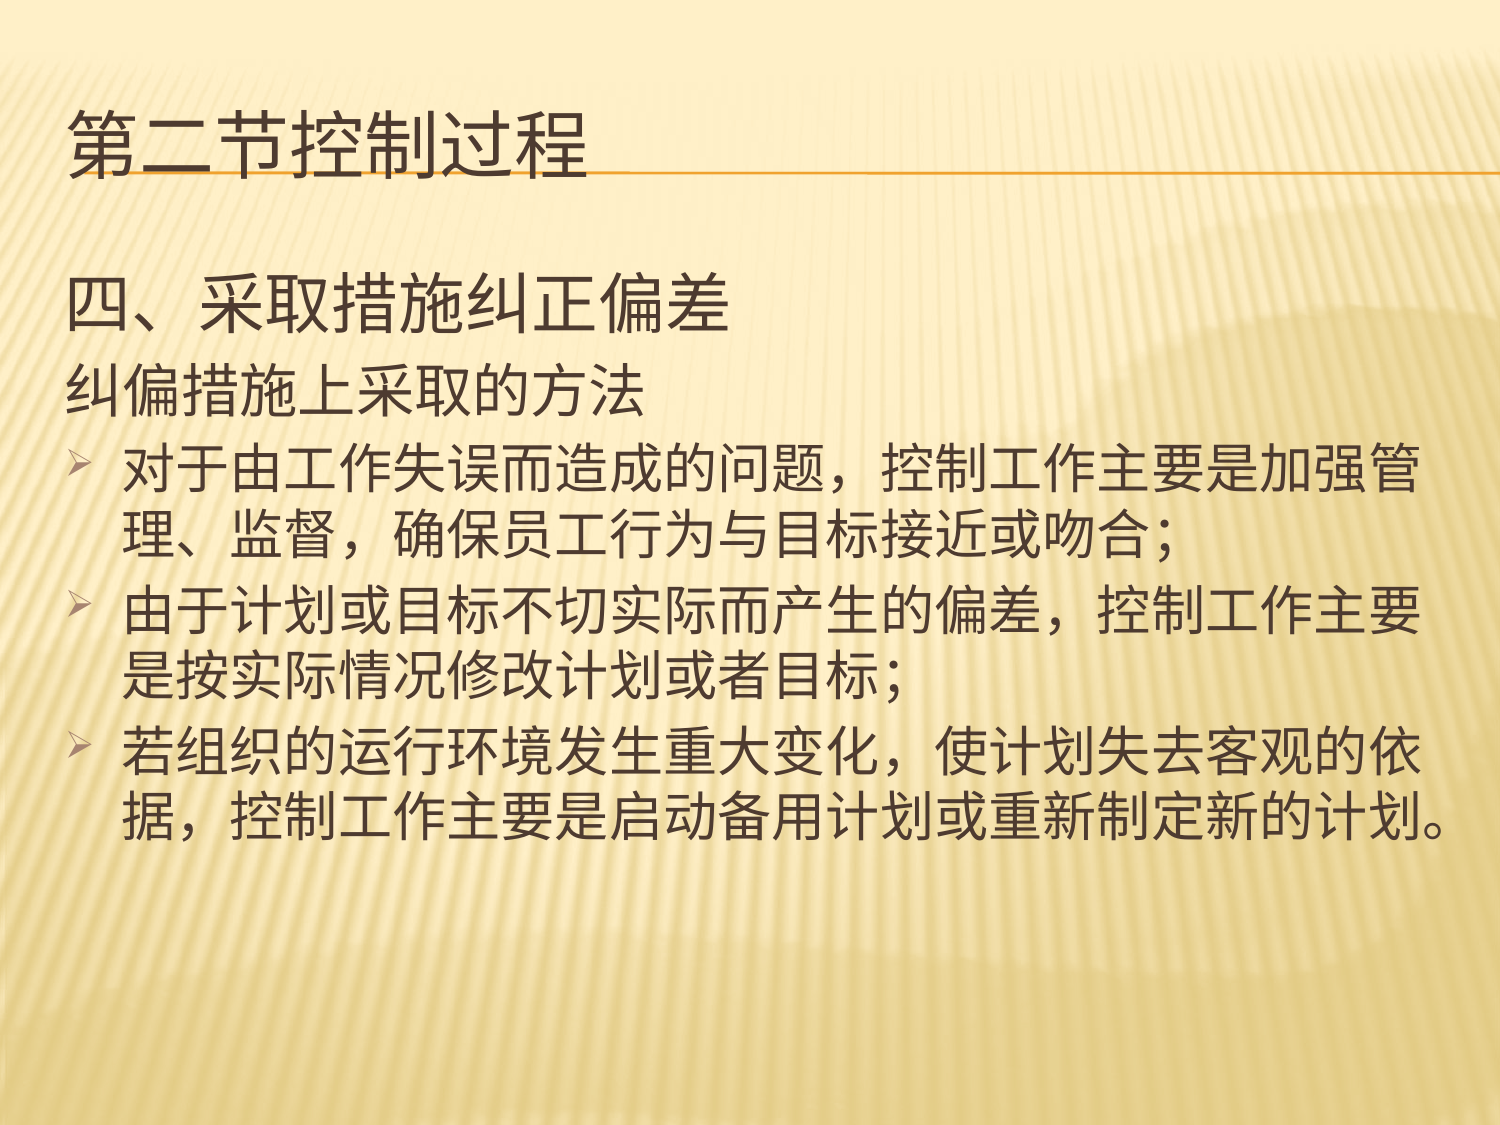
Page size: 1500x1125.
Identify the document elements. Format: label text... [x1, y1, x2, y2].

title 第二节控制过程 [50, 75, 1475, 213]
list 四、采取措施纠正偏差 纠偏措施上采取的方法 对于由工作失误而造成的问题，控制工作主要是加强管理、监督，确保员工行为与目标接近或吻合； 由于计划或目标不切实际而产生的偏差，控制工作主要是按实际情况修改计划或者目标； 若组织的运行环境发生重大变化，使计划失去客观的依据，控制工作主要是启动备用计划或重新制定新的计划。 [50, 254, 1475, 998]
